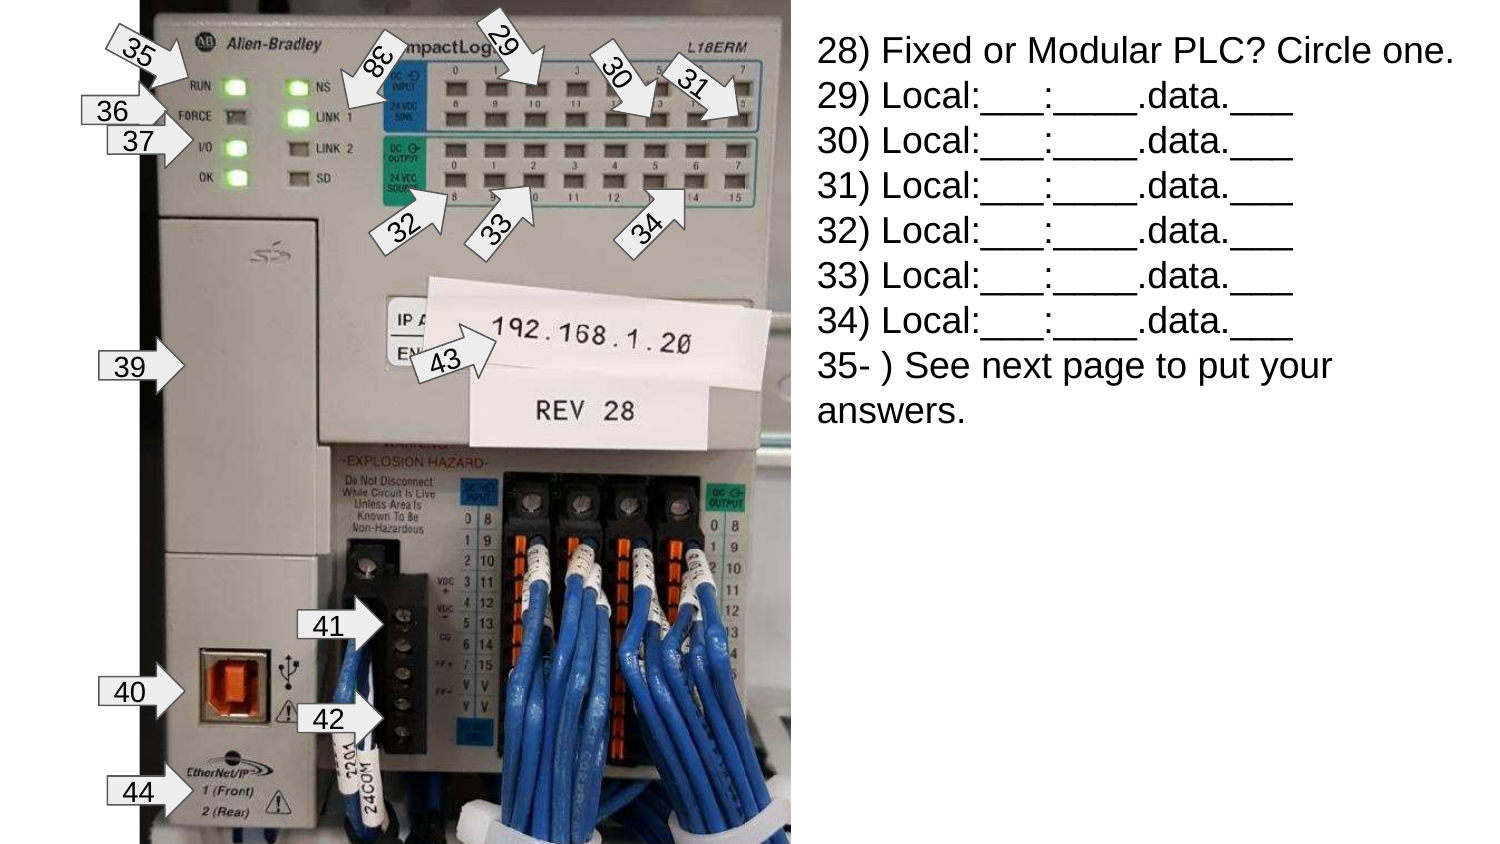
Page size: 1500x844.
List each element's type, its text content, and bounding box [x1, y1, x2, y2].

text_box 37 [107, 125, 134, 155]
text_box 40 [98, 676, 134, 706]
text_box 39 [98, 350, 134, 380]
text_box 36 [81, 95, 134, 125]
text_box 35 [105, 23, 134, 65]
picture [139, 0, 792, 844]
text_box 28) Fixed or Modular PLC? Circle one. 29) Local:___:____.data.___ 30) Local:___:____.data.___ 31) Local:___:____.data.___ 32) Local:___:____.data.___ 33) Local:___:____.data.___ 34) Local:___:____.data.___ 35- ) See next page to put your answers. [801, 10, 1480, 820]
text_box 44 [107, 775, 134, 805]
